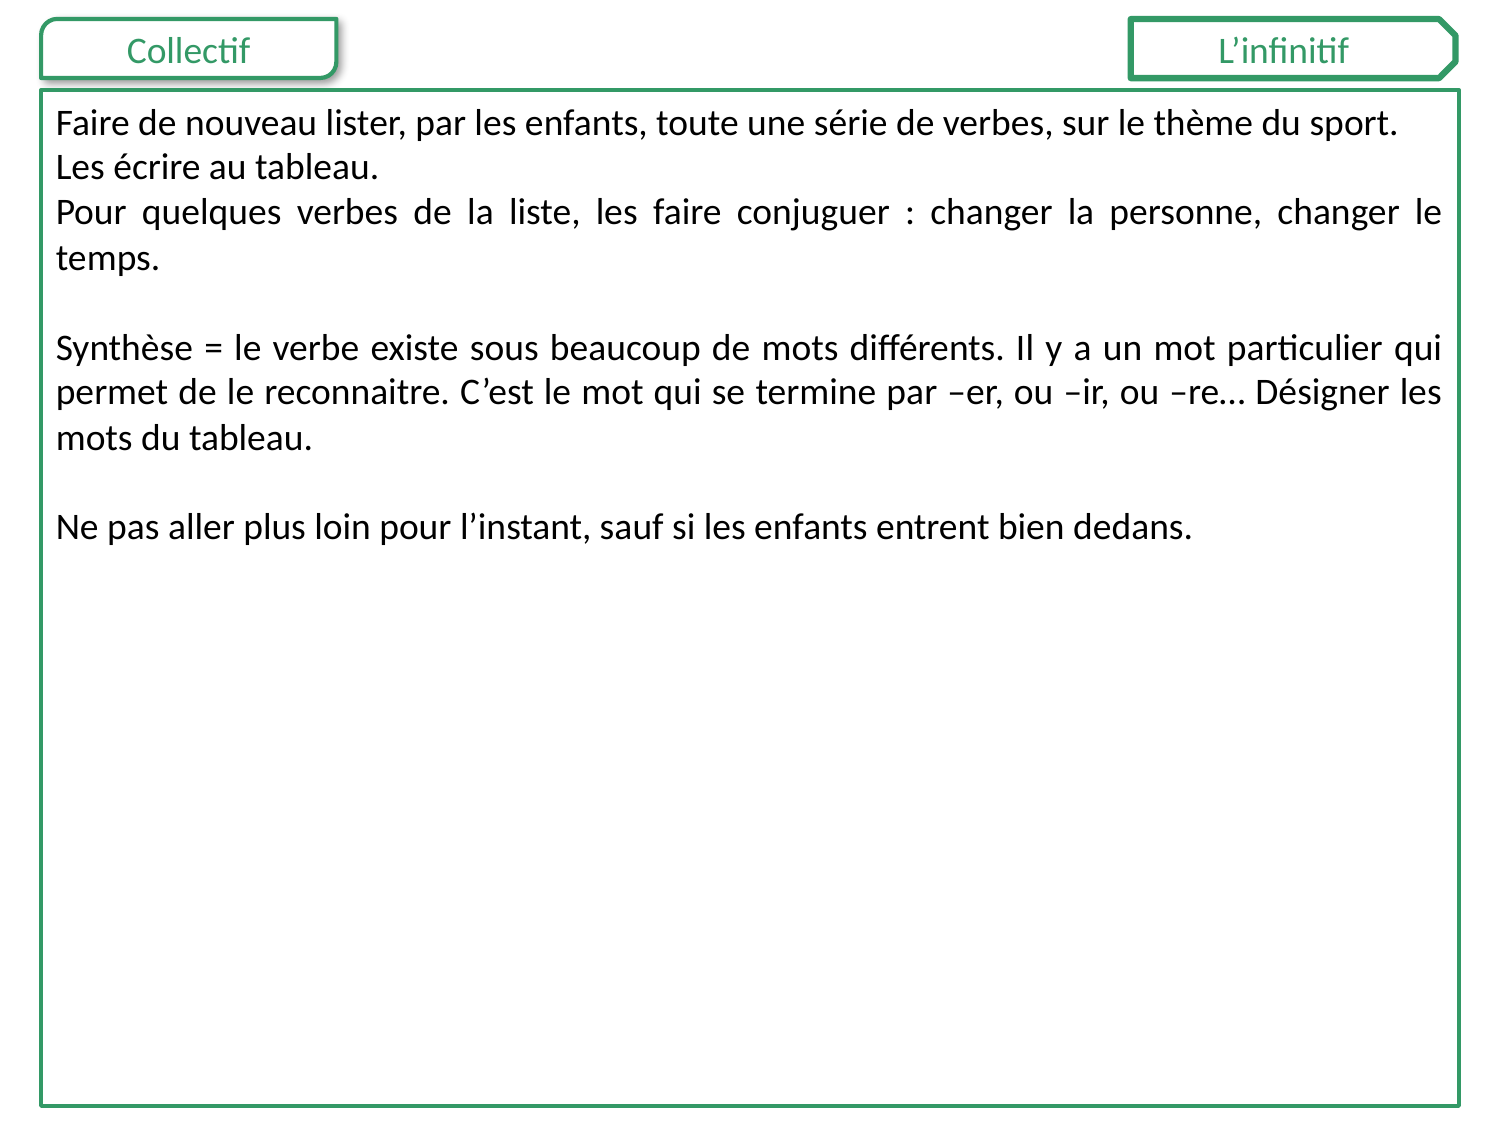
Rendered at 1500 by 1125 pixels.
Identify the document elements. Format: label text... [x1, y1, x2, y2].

list L’infinitif [1130, 19, 1438, 79]
list Faire de nouveau lister, par les enfants, toute une série de verbes, sur le thème du sport. Les écrire au tableau. Pour quelques verbes de la liste, les faire conjuguer : changer la personne, changer le temps. Synthèse = le verbe existe sous beaucoup de mots différents. Il y a un mot particulier qui permet de le reconnaitre. C’est le mot qui se termine par –er, ou –ir, ou –re… Désigner les mots du tableau. Ne pas aller plus loin pour l’instant, sauf si les enfants entrent bien dedans. [39, 88, 1461, 1108]
